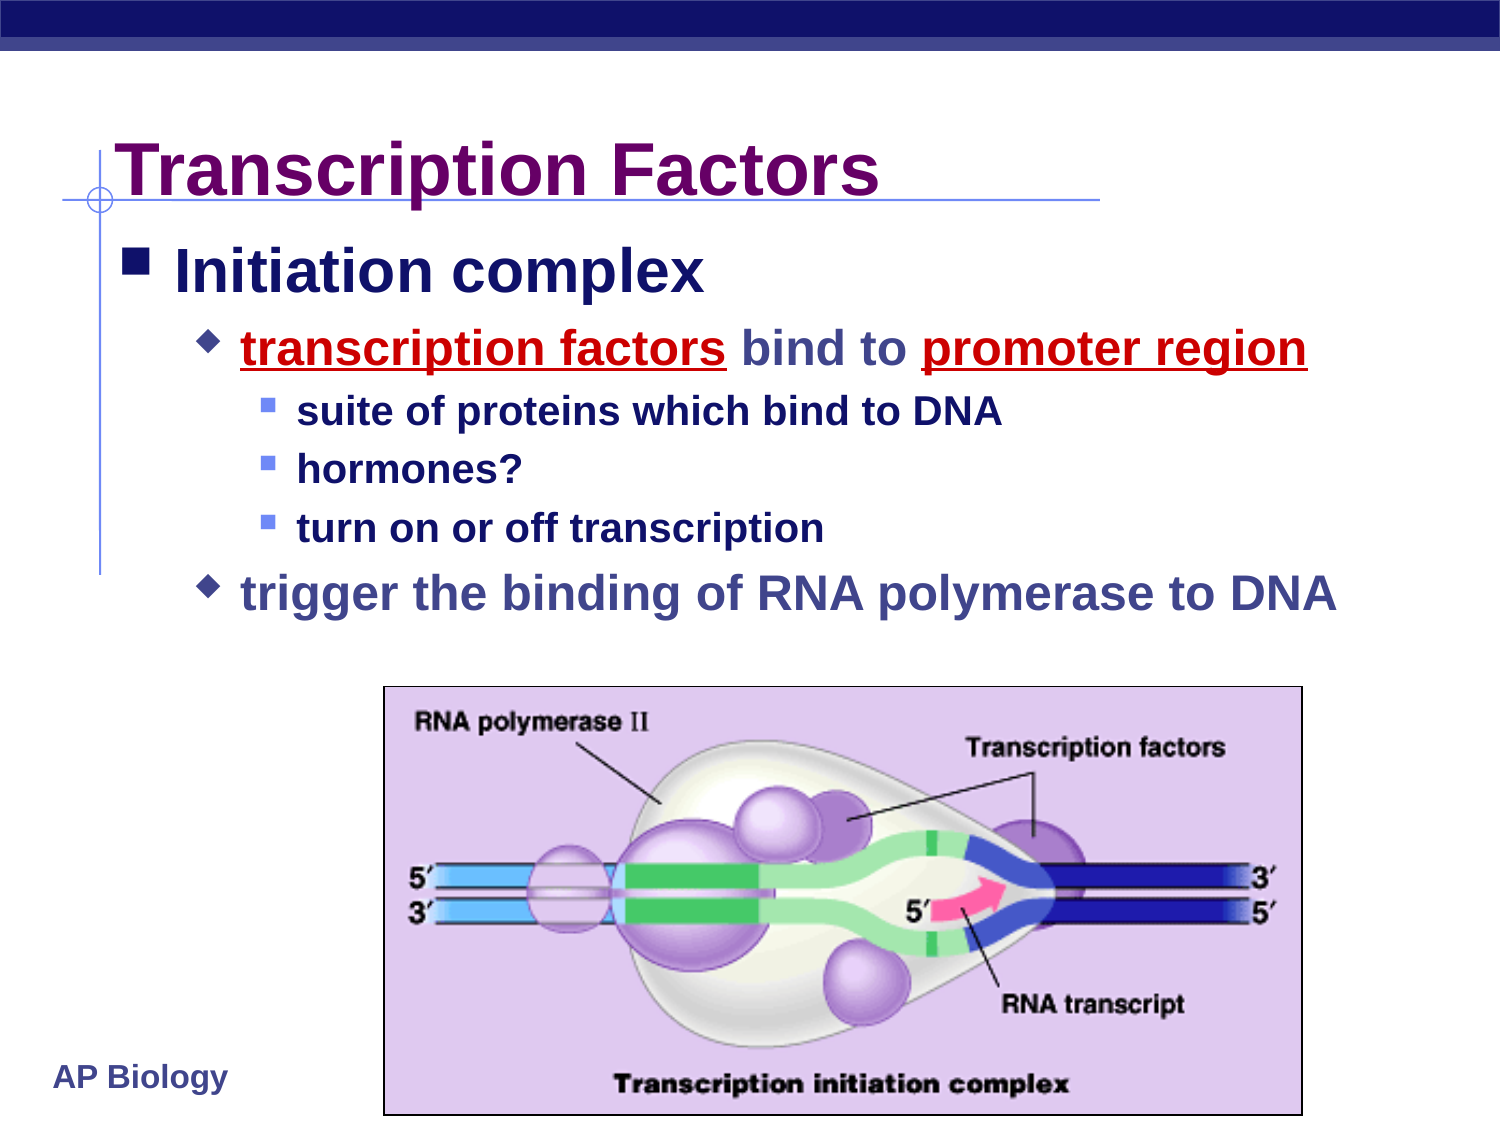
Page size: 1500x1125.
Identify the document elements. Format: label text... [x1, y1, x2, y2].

list Initiation complex transcription factors bind to promoter region suite of proteins which bind to DNA hormones? turn on or off transcription trigger the binding of RNA polymerase to DNA [103, 222, 1473, 701]
title Transcription Factors [99, 112, 1375, 238]
picture [384, 686, 1302, 1115]
